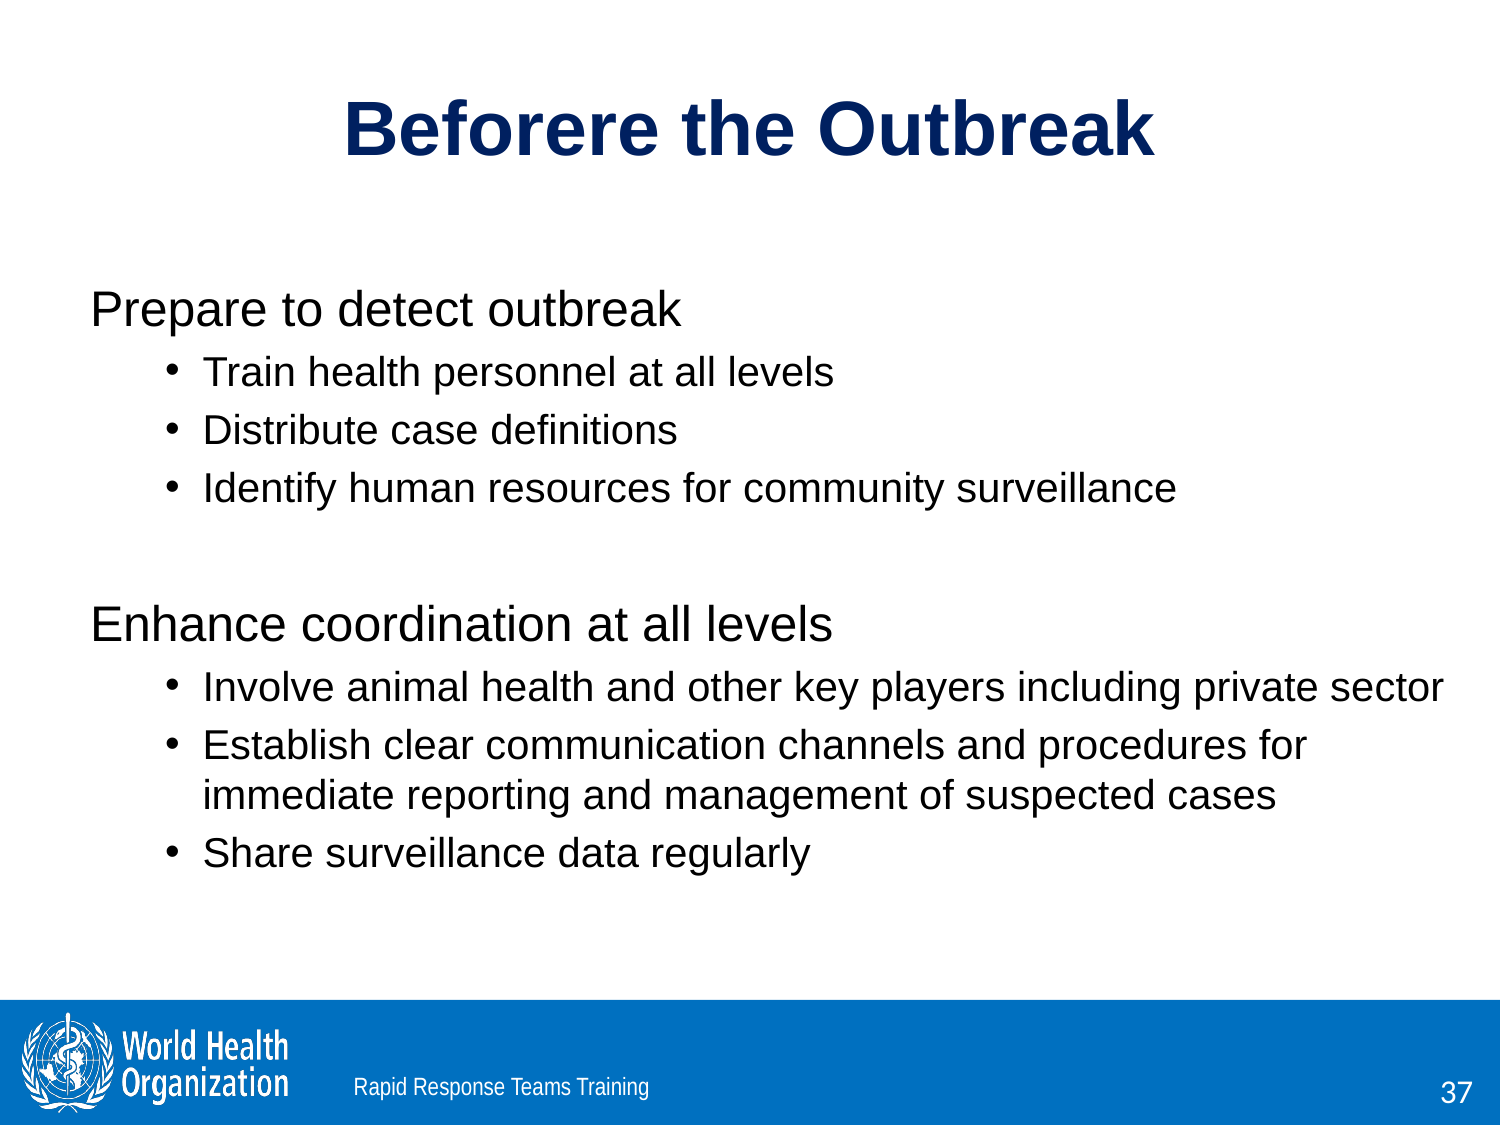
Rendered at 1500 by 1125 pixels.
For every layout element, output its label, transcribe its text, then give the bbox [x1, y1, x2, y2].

title Beforere the Outbreak [75, 30, 1425, 219]
list Prepare to detect outbreak Train health personnel at all levels Distribute case definitions Identify human resources for community surveillance Enhance coordination at all levels Involve animal health and other key players including private sector Establish clear communication channels and procedures for immediate reporting and management of suspected cases Share surveillance data regularly [0, 268, 1500, 965]
text_box [856, 243, 1414, 951]
picture [21, 1012, 288, 1113]
